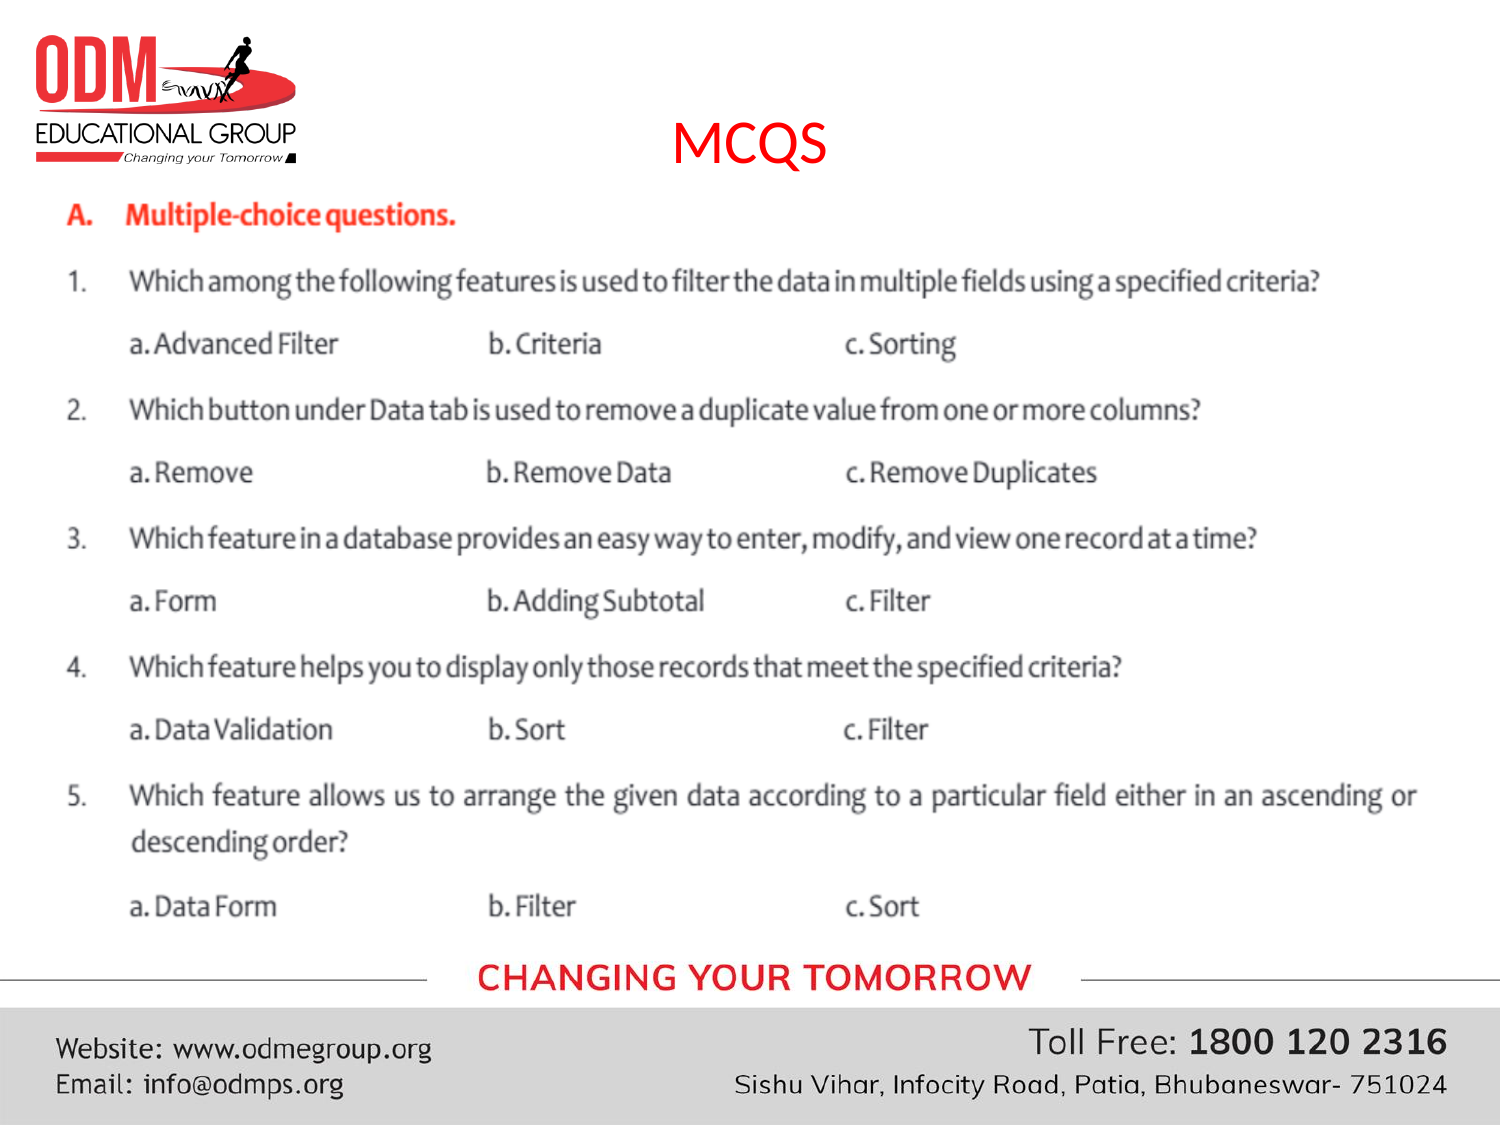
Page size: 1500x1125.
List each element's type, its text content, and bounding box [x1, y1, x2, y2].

picture [36, 35, 296, 164]
picture [0, 197, 1500, 1125]
title MCQS [75, 45, 1425, 196]
